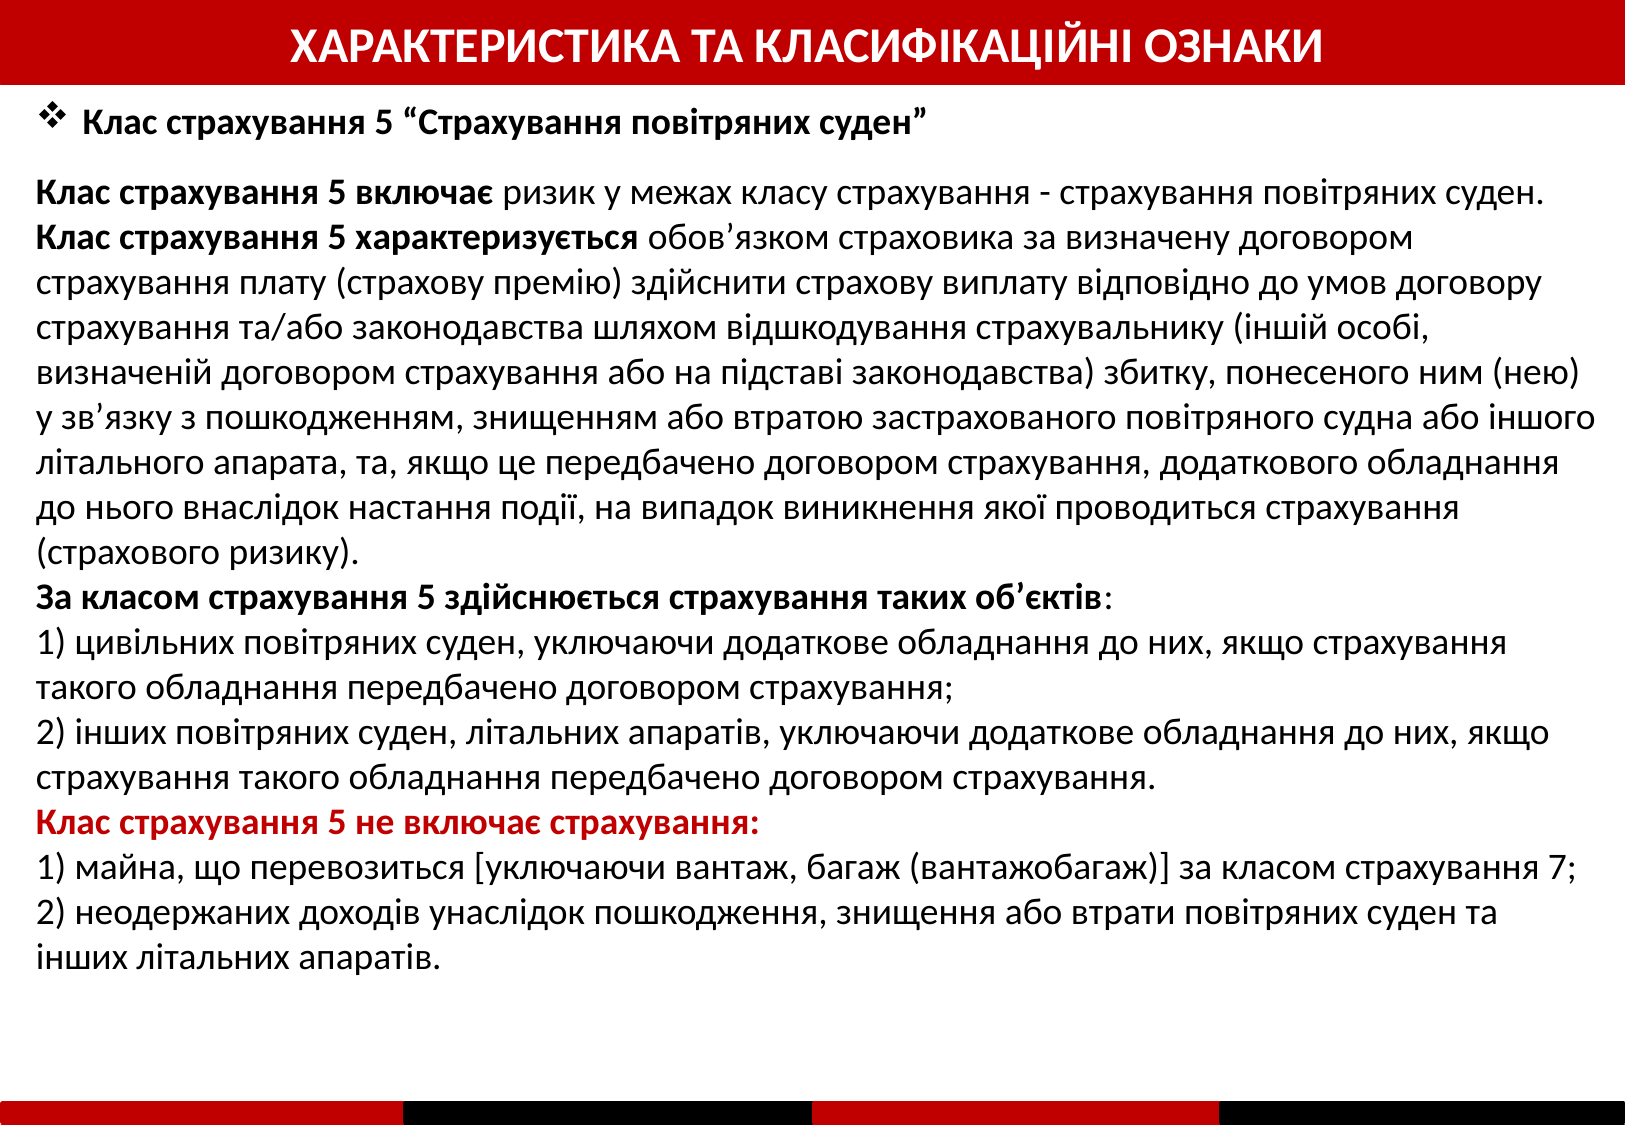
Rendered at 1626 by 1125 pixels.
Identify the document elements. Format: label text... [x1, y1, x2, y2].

picture [0, 1101, 1625, 1125]
text_box Клас страхування 5 “Страхування повітряних суден” Клас страхування 5 включає ризик у межах класу страхування - страхування повітряних суден. Клас страхування 5 характеризується обов’язком страховика за визначену договором страхування плату (страхову премію) здійснити страхову виплату відповідно до умов договору страхування та/або законодавства шляхом відшкодування страхувальнику (іншій особі, визначеній договором страхування або на підставі законодавства) збитку, понесеного ним (нею) у зв’язку з пошкодженням, знищенням або втратою застрахованого повітряного судна або іншого літального апарата, та, якщо це передбачено договором страхування, додаткового обладнання до нього внаслідок настання події, на випадок виникнення якої проводиться страхування (страхового ризику). За класом страхування 5 здійснюється страхування таких об’єктів: 1) цивільних повітряних суден, уключаючи додаткове обладнання до них, якщо страхування такого обладнання передбачено договором страхування; 2) інших повітряних суден, літальних апаратів, уключаючи додаткове обладнання до них, якщо страхування такого обладнання передбачено договором страхування. Клас страхування 5 не включає страхування: 1) майна, що перевозиться [уключаючи вантаж, багаж (вантажобагаж)] за класом страхування 7; 2) неодержаних доходів унаслідок пошкодження, знищення або втрати повітряних суден та інших літальних апаратів. [21, 89, 1613, 985]
text_box ХАРАКТЕРИСТИКА ТА КЛАСИФІКАЦІЙНІ ОЗНАКИ [0, 0, 1625, 85]
